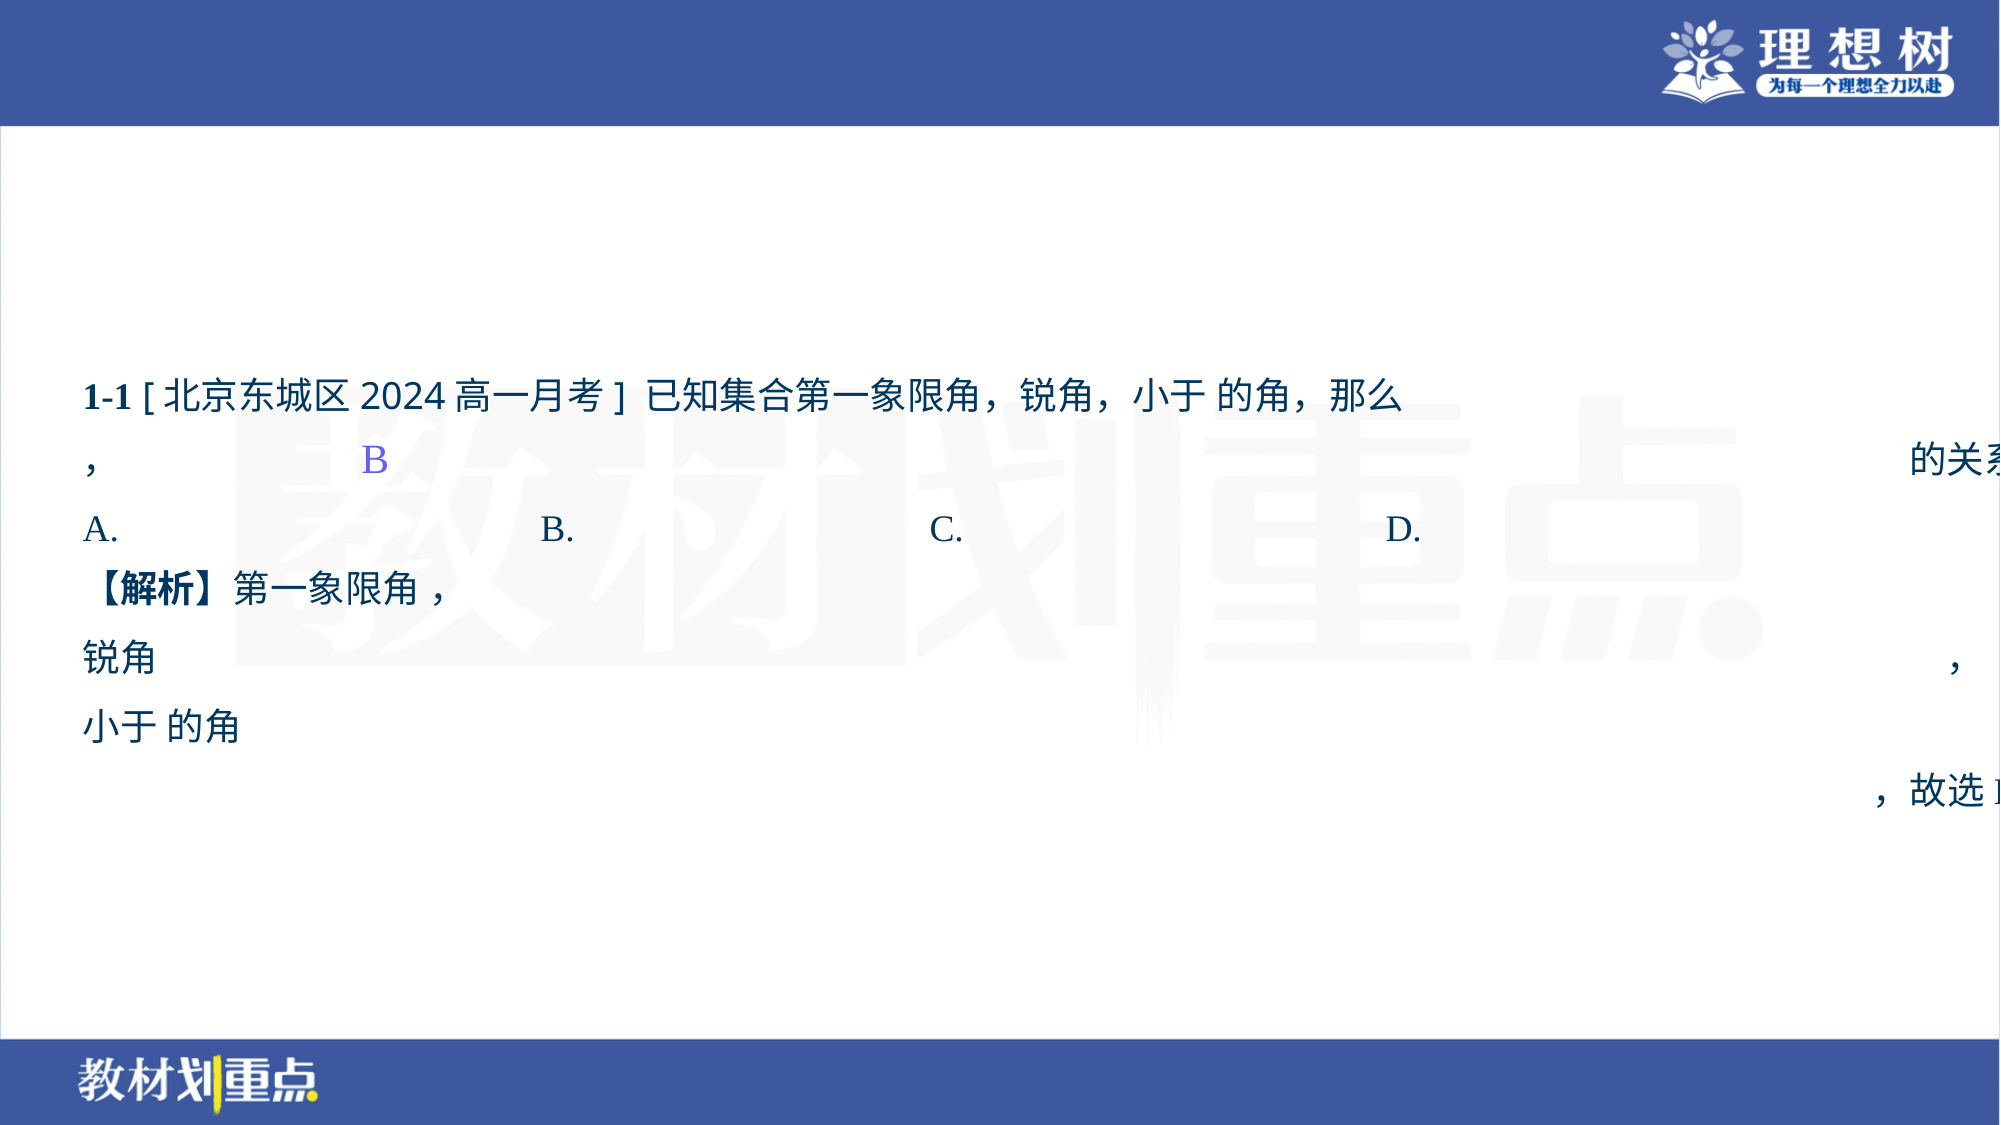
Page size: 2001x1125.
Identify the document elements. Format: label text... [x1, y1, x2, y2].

text_box B [346, 429, 405, 480]
picture [0, 0, 2000, 1125]
